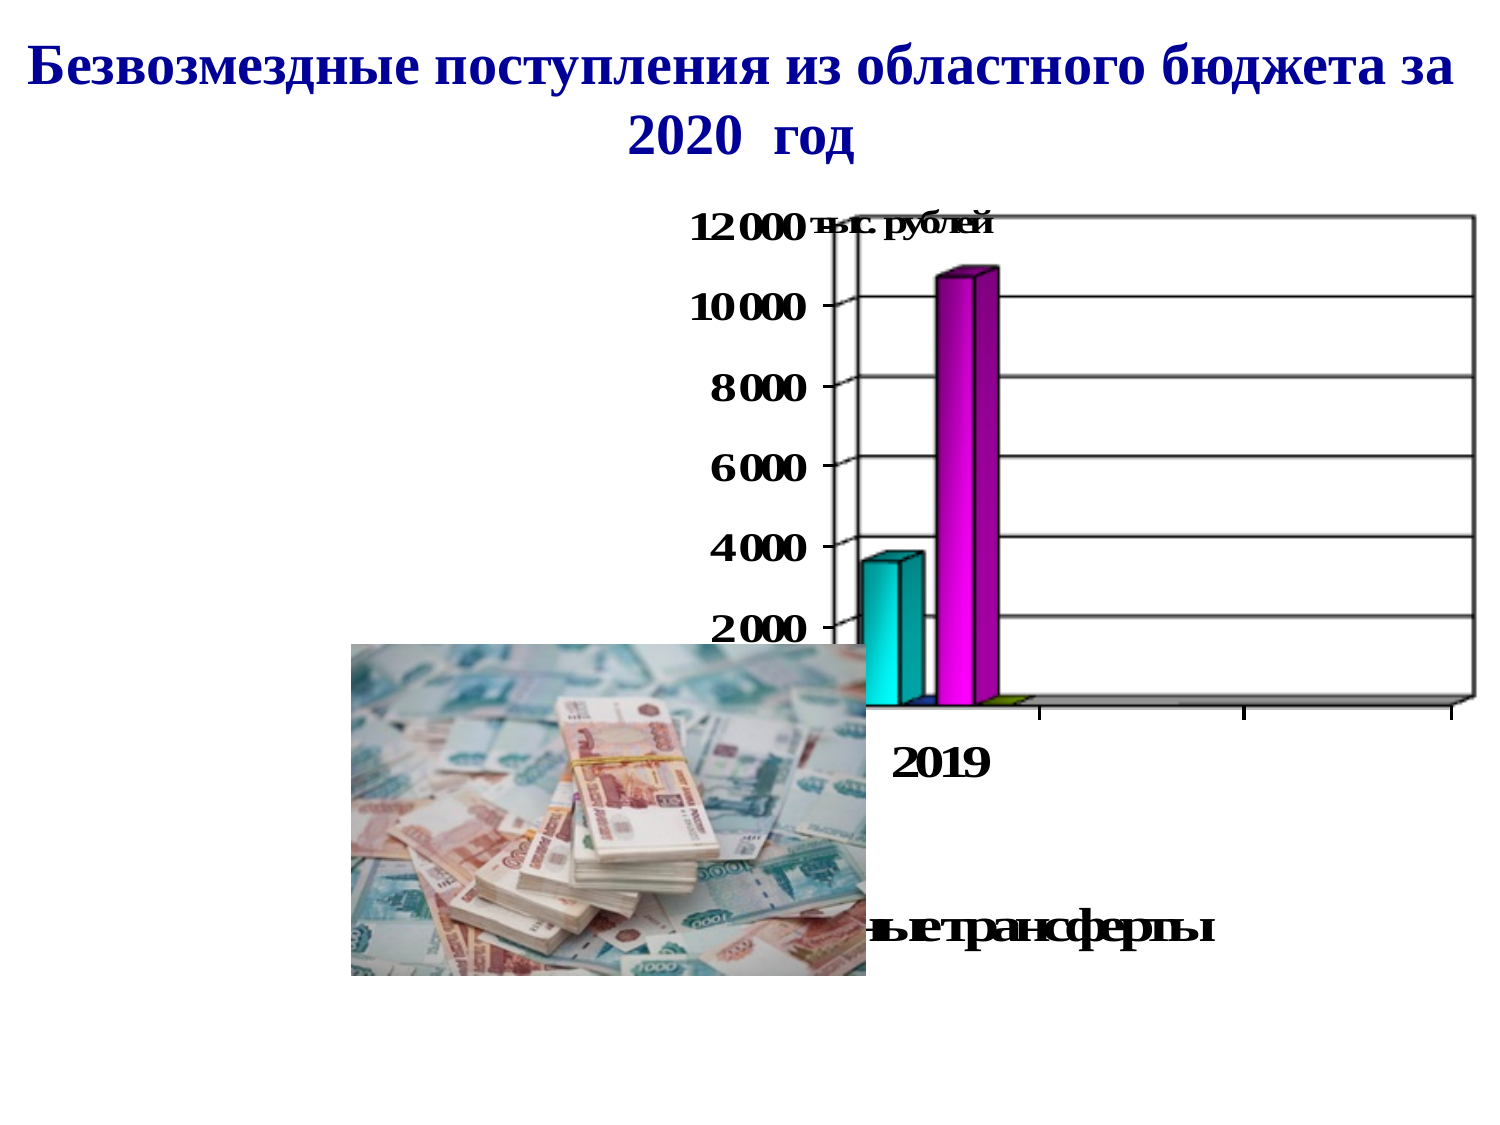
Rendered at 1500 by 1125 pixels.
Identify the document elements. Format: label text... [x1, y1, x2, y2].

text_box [121, 163, 1500, 977]
title Безвозмездные поступления из областного бюджета за 2020 год [0, 18, 1483, 188]
picture [351, 644, 866, 976]
